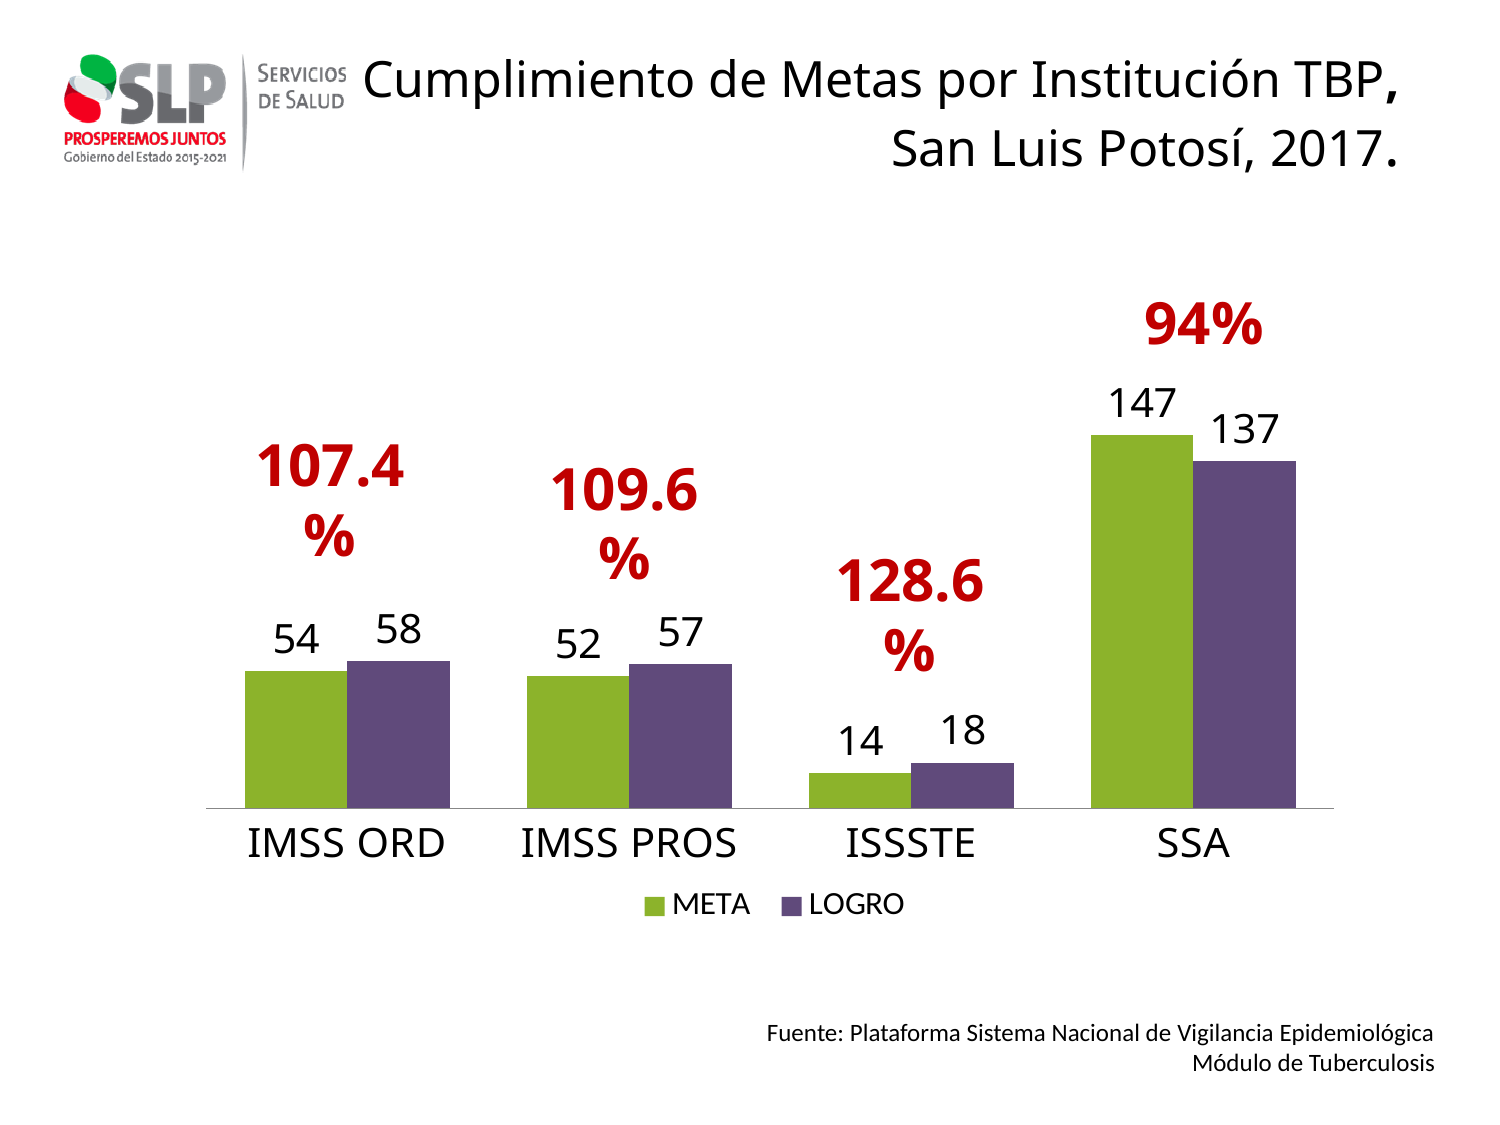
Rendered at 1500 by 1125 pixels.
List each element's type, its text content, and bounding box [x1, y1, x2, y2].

chart [182, 373, 1359, 937]
text_box Fuente: Plataforma Sistema Nacional de Vigilancia Epidemiológica Módulo de Tuberculosis [292, 1008, 1450, 1084]
title Cumplimiento de Metas por Institución TBP, San Luis Potosí, 2017. [64, 19, 1415, 207]
picture [64, 54, 346, 173]
text_box 94% [1126, 278, 1282, 364]
